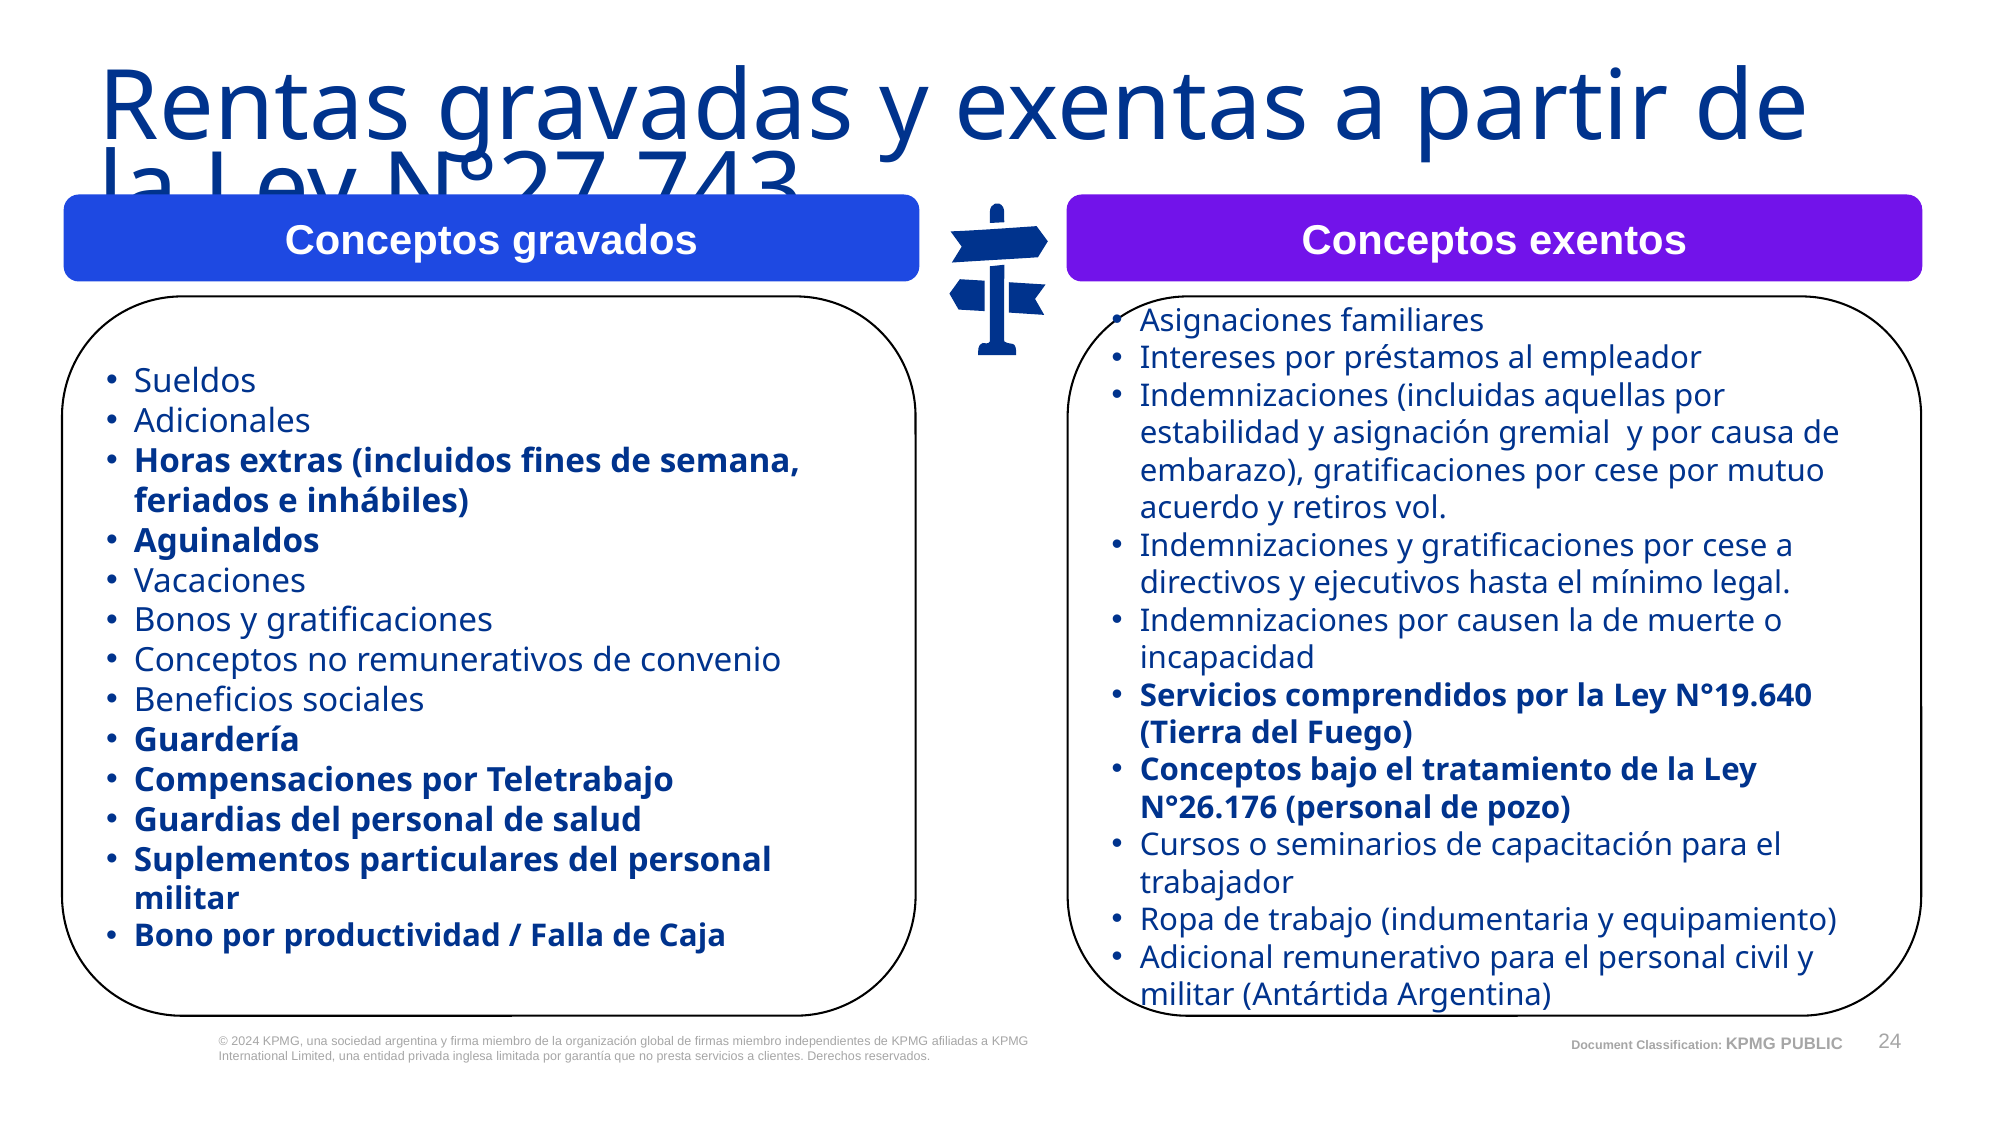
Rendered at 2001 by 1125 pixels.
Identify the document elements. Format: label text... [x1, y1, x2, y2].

text_box Asignaciones familiares Intereses por préstamos al empleador Indemnizaciones (incluidas aquellas por estabilidad y asignación gremial y por causa de embarazo), gratificaciones por cese por mutuo acuerdo y retiros vol. Indemnizaciones y gratificaciones por cese a directivos y ejecutivos hasta el mínimo legal. Indemnizaciones por causen la de muerte o incapacidad Servicios comprendidos por la Ley N°19.640 (Tierra del Fuego) Conceptos bajo el tratamiento de la Ley N°26.176 (personal de pozo) Cursos o seminarios de capacitación para el trabajador Ropa de trabajo (indumentaria y equipamiento) Adicional remunerativo para el personal civil y militar (Antártida Argentina) [1066, 295, 1923, 1017]
text_box Conceptos exentos [1066, 194, 1923, 282]
text_box Conceptos gravados [63, 194, 920, 282]
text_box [949, 200, 1048, 356]
title Rentas gravadas y exentas a partir de la Ley N°27.743 [98, 74, 1900, 193]
text_box Sueldos Adicionales Horas extras (incluidos fines de semana, feriados e inhábiles) Aguinaldos Vacaciones Bonos y gratificaciones Conceptos no remunerativos de convenio Beneficios sociales Guardería Compensaciones por Teletrabajo Guardias del personal de salud Suplementos particulares del personal militar Bono por productividad / Falla de Caja [60, 295, 917, 1017]
